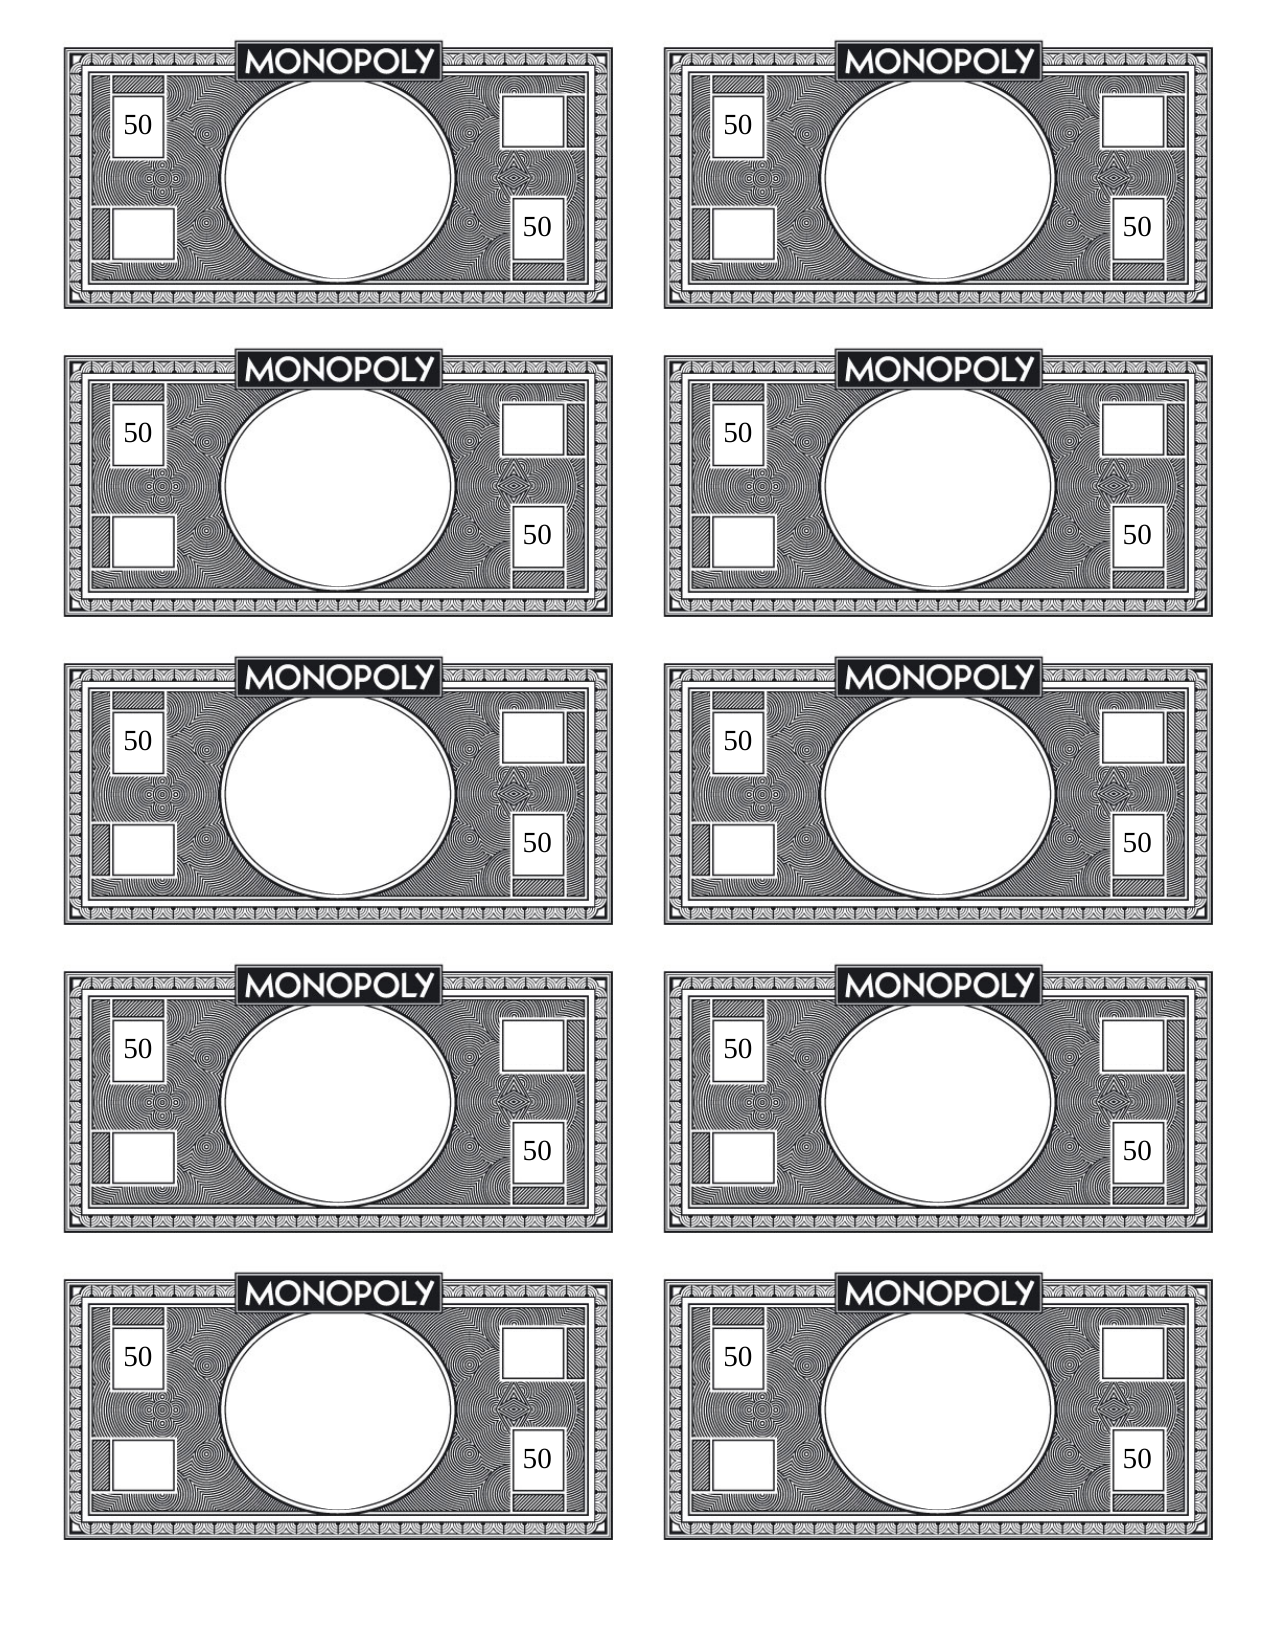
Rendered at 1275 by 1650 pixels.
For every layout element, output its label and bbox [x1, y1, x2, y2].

text_box [637, 640, 1238, 948]
text_box [637, 948, 1238, 1256]
text_box [37, 1256, 637, 1564]
text_box [637, 332, 1238, 640]
text_box [37, 24, 637, 332]
text_box [637, 1256, 1238, 1564]
text_box [37, 640, 637, 948]
text_box [37, 332, 637, 640]
text_box [37, 948, 637, 1256]
text_box [637, 24, 1238, 332]
